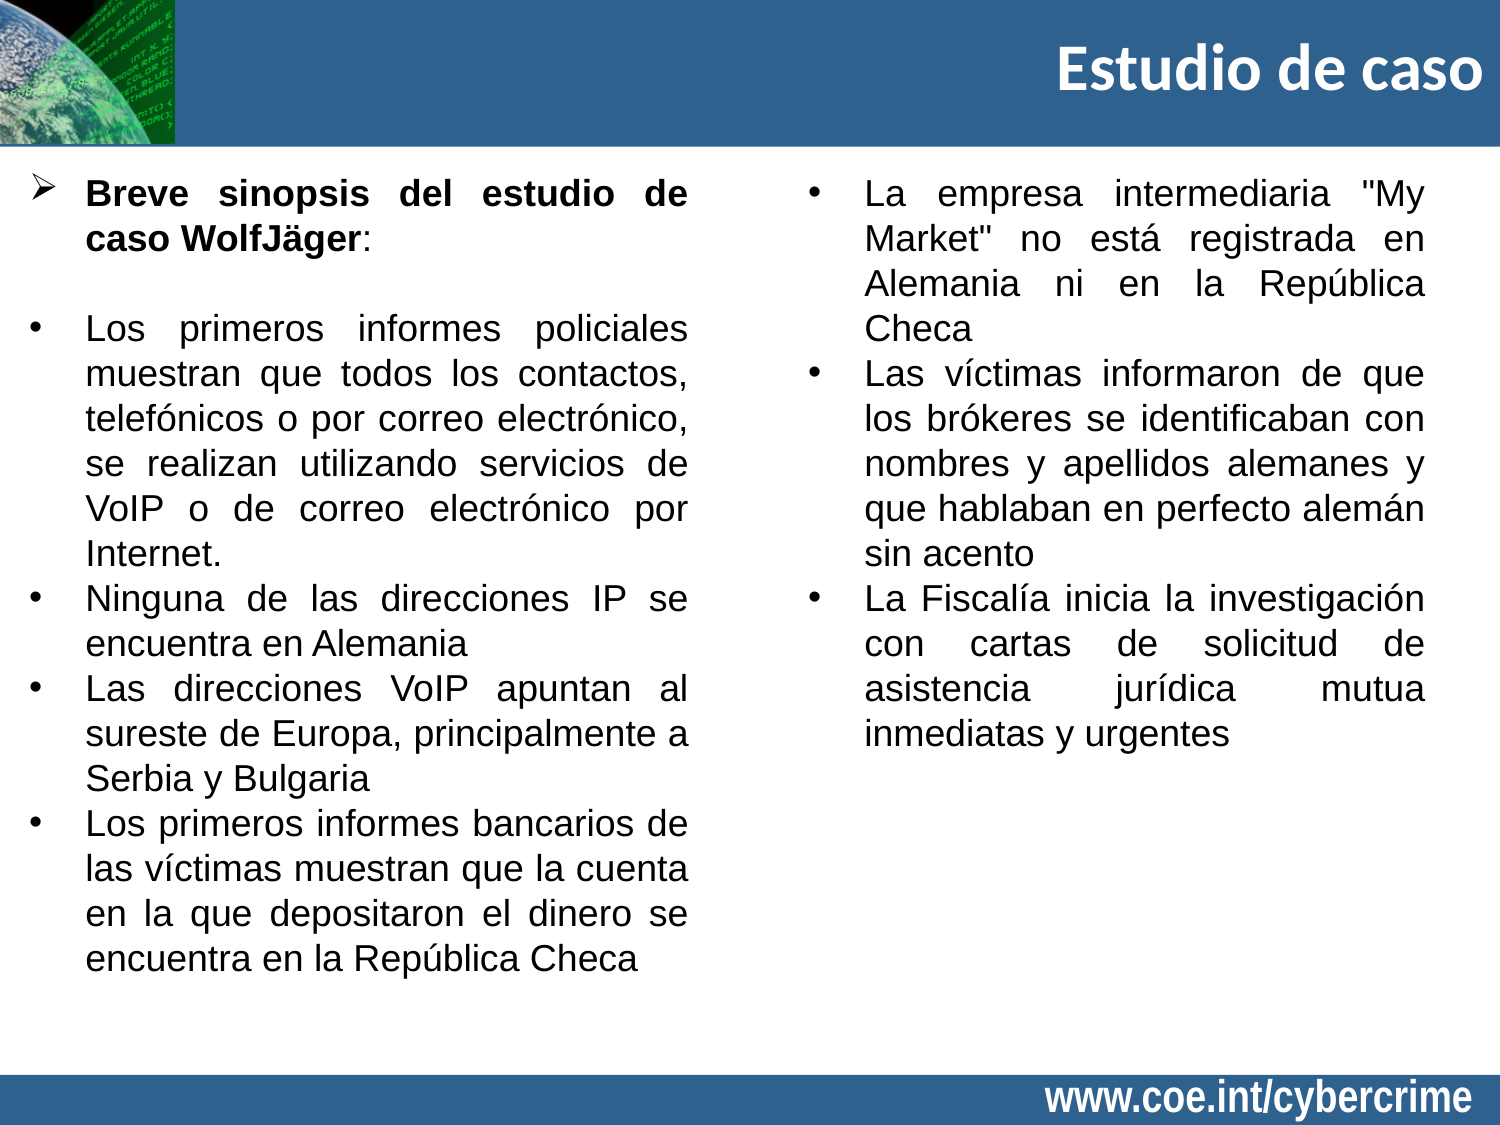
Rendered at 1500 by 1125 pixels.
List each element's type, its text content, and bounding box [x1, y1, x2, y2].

text_box [0, 1073, 1030, 1125]
text_box Estudio de caso [177, 0, 1500, 149]
picture [0, 0, 175, 144]
text_box La empresa intermediaria "My Market" no está registrada en Alemania ni en la República Checa Las víctimas informaron de que los brókeres se identificaban con nombres y apellidos alemanes y que hablaban en perfecto alemán sin acento La Fiscalía inicia la investigación con cartas de solicitud de asistencia jurídica mutua inmediatas y urgentes [793, 161, 1440, 815]
text_box www.coe.int/cybercrime [1030, 1059, 1500, 1125]
text_box Breve sinopsis del estudio de caso WolfJäger: Los primeros informes policiales muestran que todos los contactos, telefónicos o por correo electrónico, se realizan utilizando servicios de VoIP o de correo electrónico por Internet. Ninguna de las direcciones IP se encuentra en Alemania Las direcciones VoIP apuntan al sureste de Europa, principalmente a Serbia y Bulgaria Los primeros informes bancarios de las víctimas muestran que la cuenta en la que depositaron el dinero se encuentra en la República Checa [14, 161, 704, 987]
